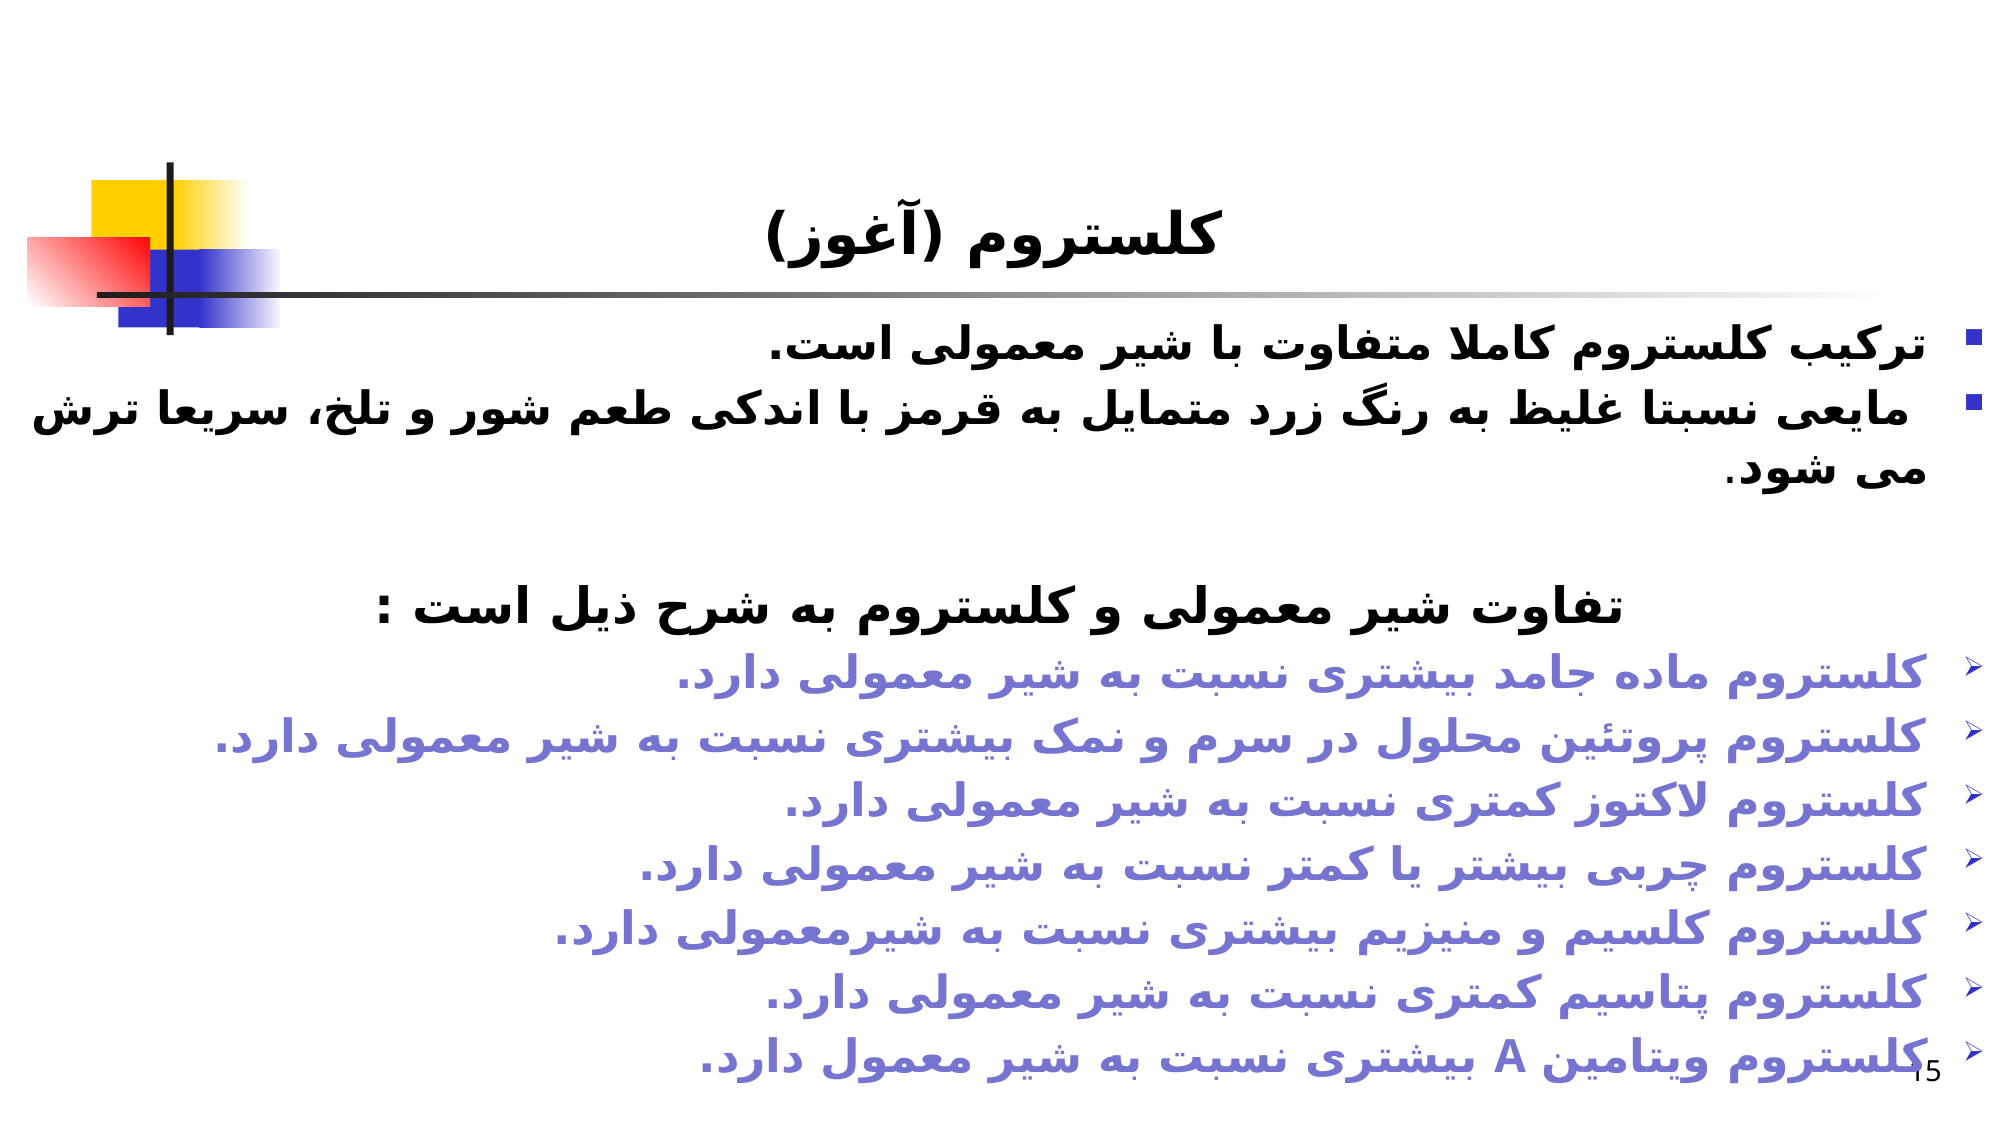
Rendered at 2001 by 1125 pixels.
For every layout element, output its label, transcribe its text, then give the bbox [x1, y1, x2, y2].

list ترکیب کلستروم کاملا متفاوت با شیر معمولی است. مایعی نسبتا غلیظ به رنگ زرد متمایل به قرمز با اندکی طعم شور و تلخ، سریعا ترش می شود. تفاوت شیر معمولی و کلستروم به شرح ذیل است : کلستروم ماده جامد بیشتری نسبت به شیر معمولی دارد. کلستروم پروتئین محلول در سرم و نمک بیشتری نسبت به شیر معمولی دارد. کلستروم لاکتوز کمتری نسبت به شیر معمولی دارد. کلستروم چربی بیشتر یا کمتر نسبت به شیر معمولی دارد. کلستروم کلسیم و منیزیم بیشتری نسبت به شیرمعمولی دارد. کلستروم پتاسیم کمتری نسبت به شیر معمولی دارد. کلستروم ویتامین A بیشتری نسبت به شیر معمول دارد. [0, 236, 2000, 1100]
title کلستروم (آغوز) [140, 34, 1846, 236]
